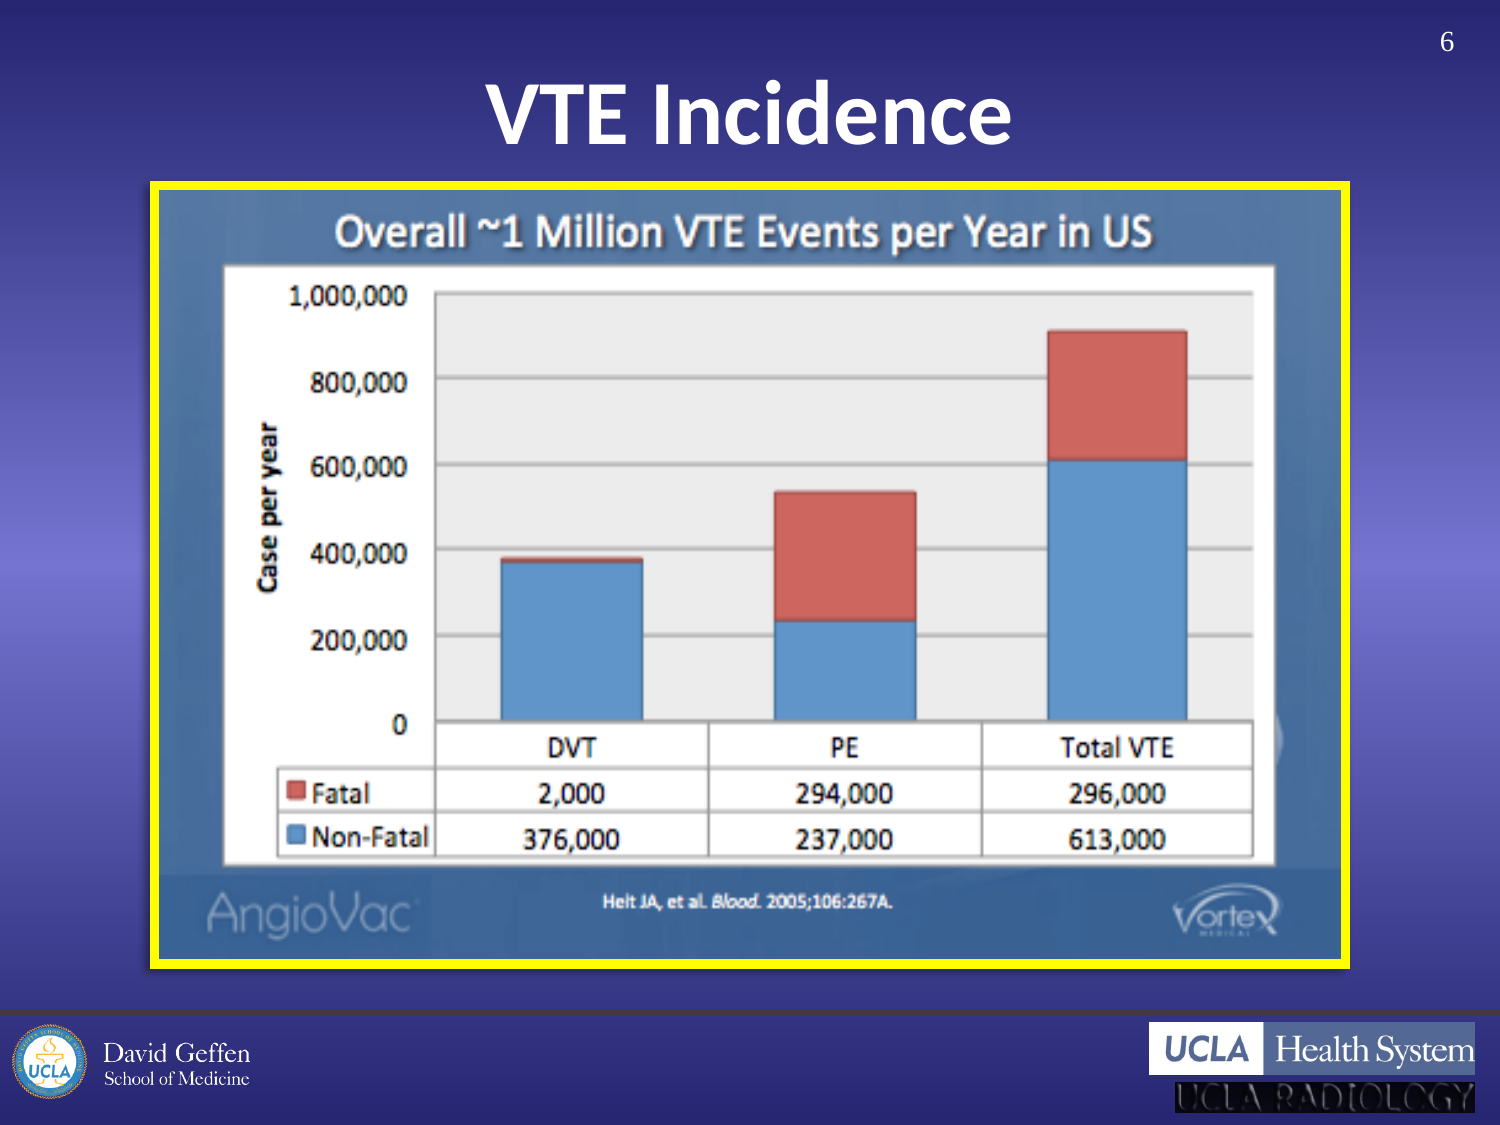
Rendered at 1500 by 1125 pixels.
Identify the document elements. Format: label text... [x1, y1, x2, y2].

picture [1175, 1082, 1475, 1113]
picture [12, 1024, 88, 1099]
picture [99, 1028, 250, 1095]
picture [1149, 1022, 1475, 1075]
slide_number 6 [1425, 15, 1500, 75]
title VTE Incidence [74, 44, 1426, 263]
picture [158, 190, 1342, 960]
